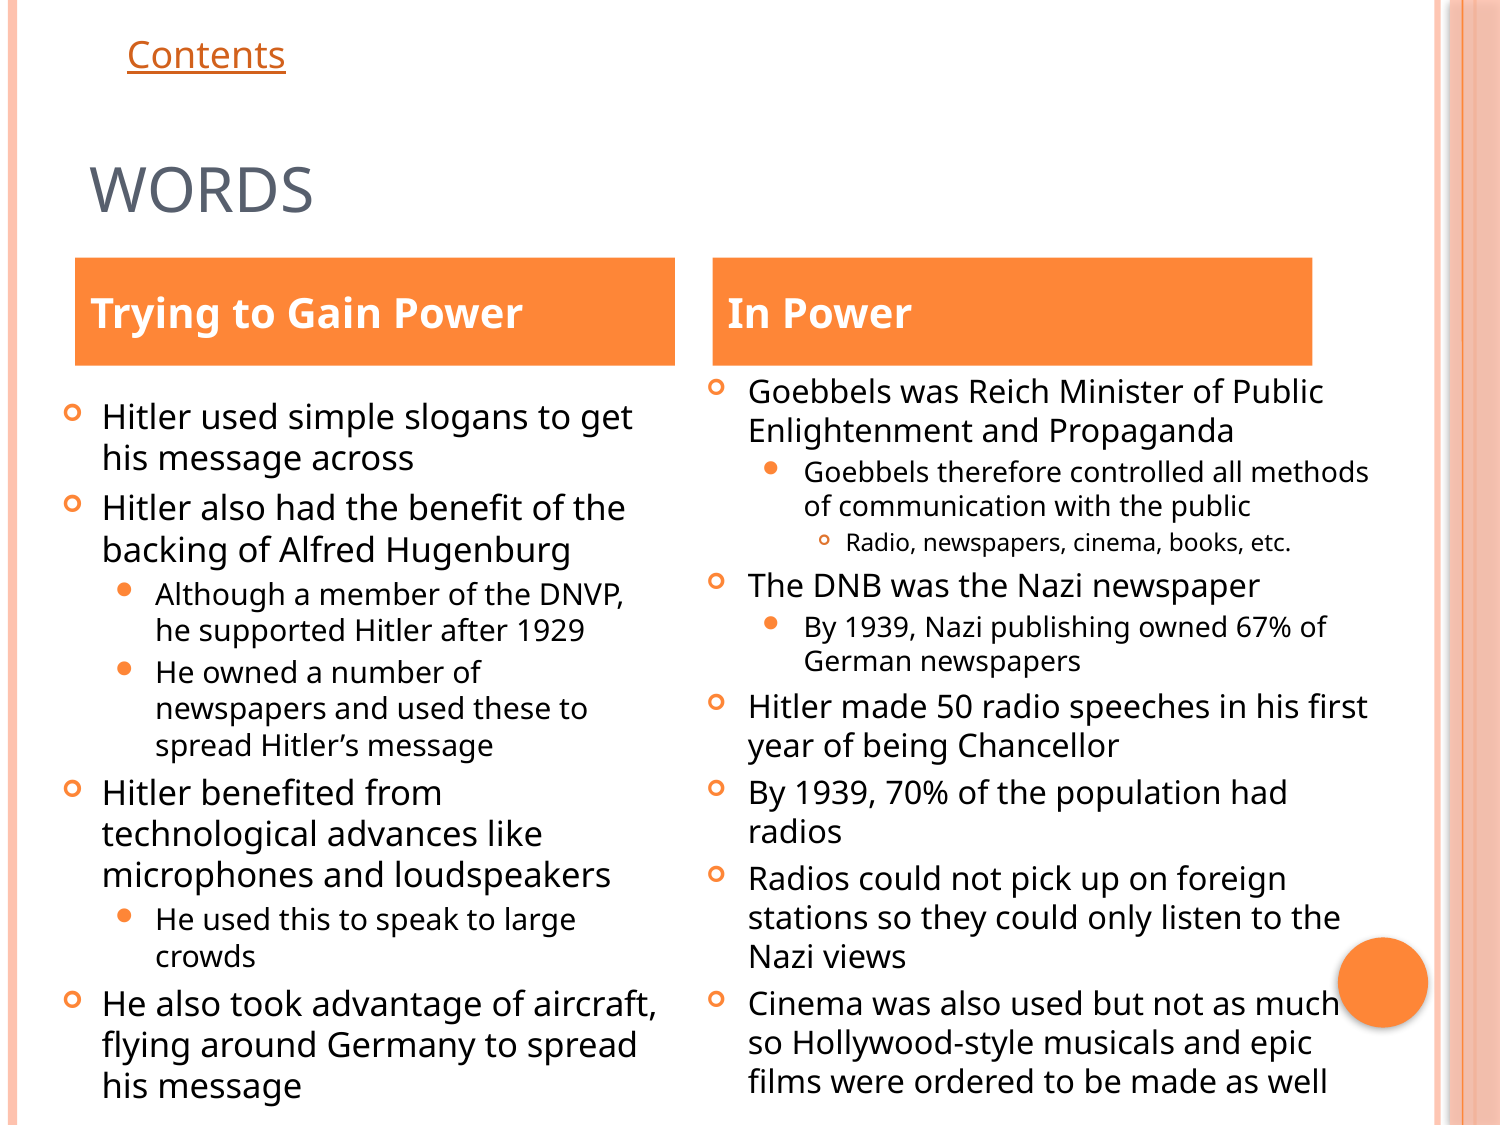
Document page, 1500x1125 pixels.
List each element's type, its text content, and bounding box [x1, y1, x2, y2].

title Words [75, 44, 1313, 233]
list Goebbels was Reich Minister of Public Enlightenment and Propaganda Goebbels therefore controlled all methods of communication with the public Radio, newspapers, cinema, books, etc. The DNB was the Nazi newspaper By 1939, Nazi publishing owned 67% of German newspapers Hitler made 50 radio speeches in his first year of being Chancellor By 1939, 70% of the population had radios Radios could not pick up on foreign stations so they could only listen to the Nazi views Cinema was also used but not as much so Hollywood-style musicals and epic films were ordered to be made as well [691, 363, 1395, 1125]
list In Power [712, 257, 1313, 366]
list Hitler used simple slogans to get his message across Hitler also had the benefit of the backing of Alfred Hugenburg Although a member of the DNVP, he supported Hitler after 1929 He owned a number of newspapers and used these to spread Hitler’s message Hitler benefited from technological advances like microphones and loudspeakers He used this to speak to large crowds He also took advantage of aircraft, flying around Germany to spread his message [46, 387, 676, 1125]
list Trying to Gain Power [74, 257, 676, 366]
